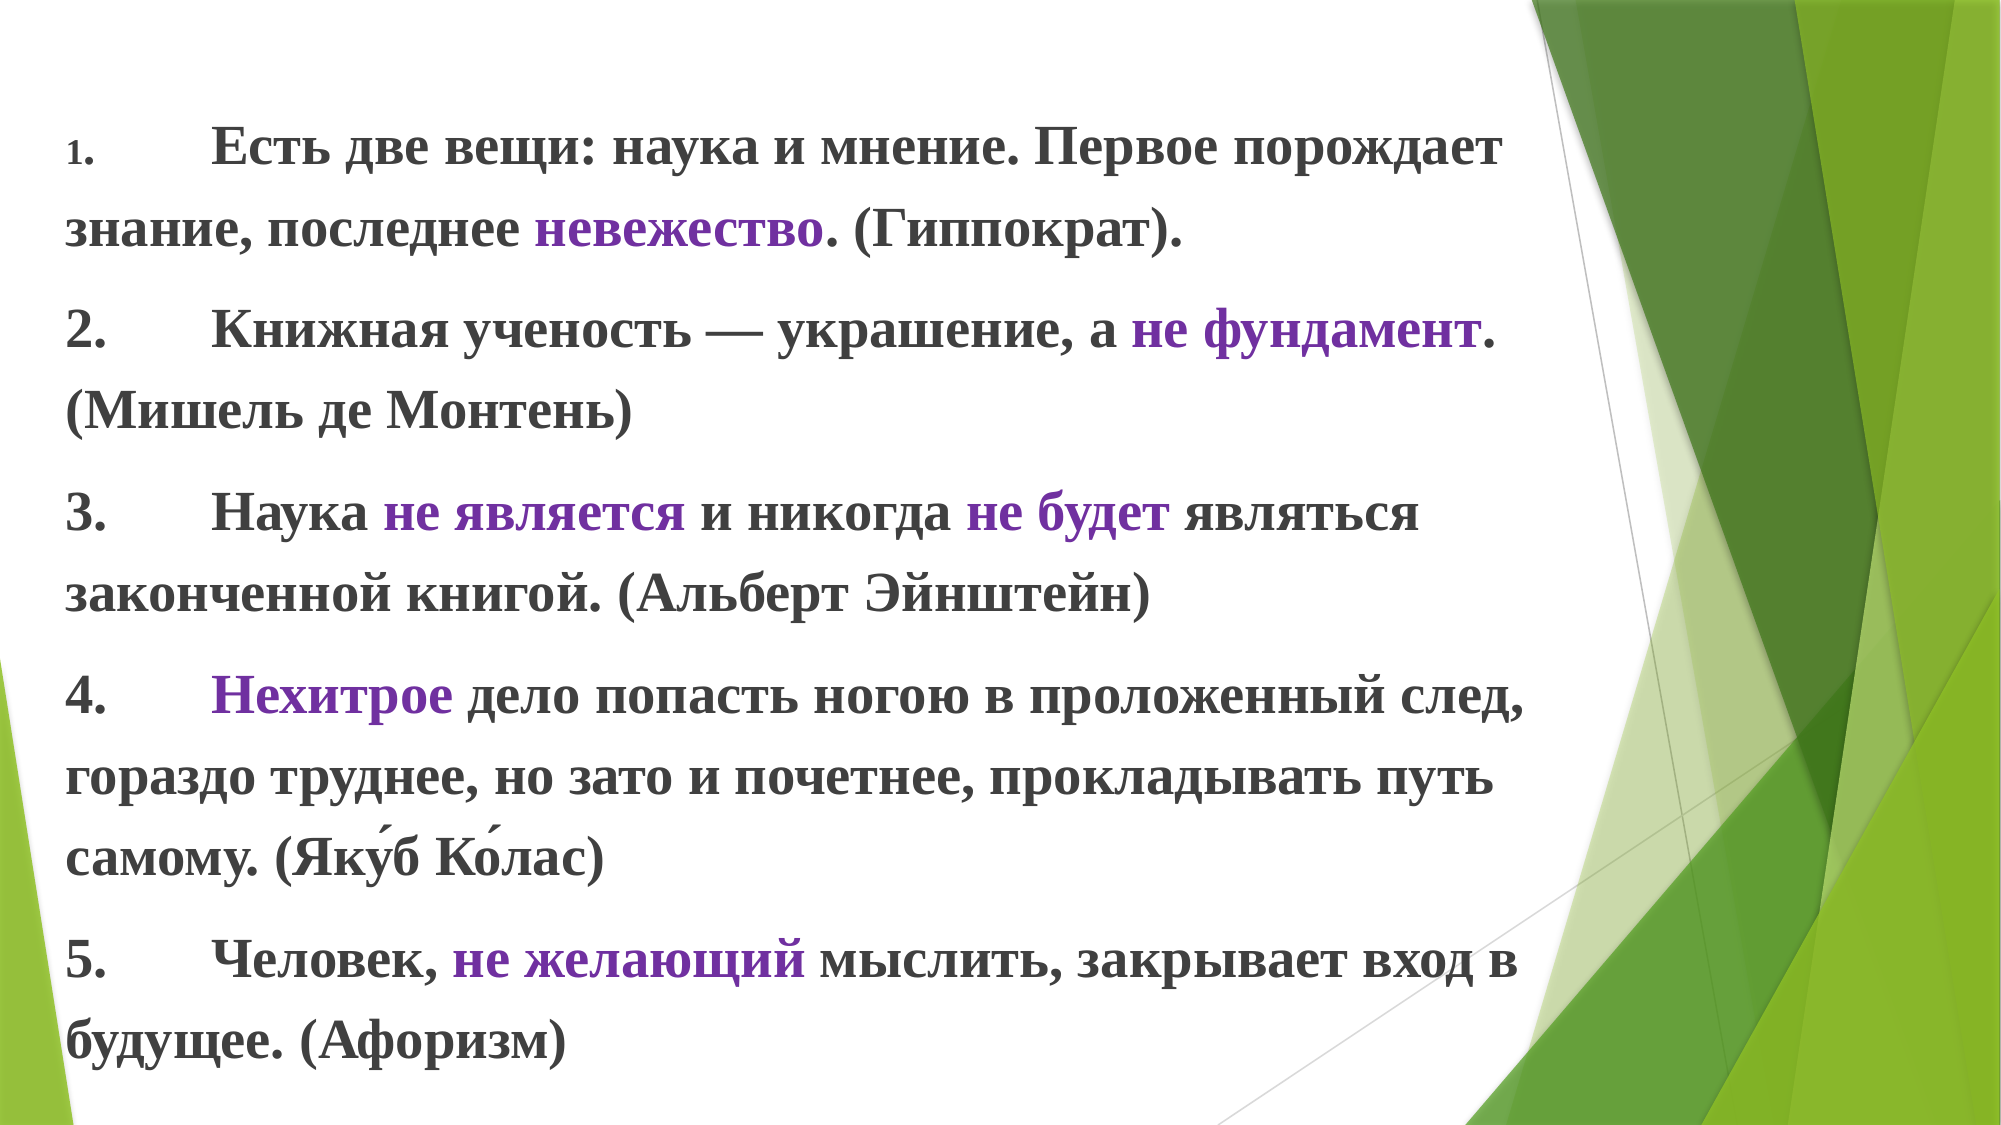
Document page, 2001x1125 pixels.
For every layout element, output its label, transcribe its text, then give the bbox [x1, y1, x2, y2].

list 1. Есть две вещи: наука и мнение. Первое порождает знание, последнее невежество. (Гиппократ). 2. Книжная ученость — украшение, а не фундамент. (Мишель де Монтень) 3. Наука не является и никогда не будет являться законченной книгой. (Альберт Эйнштейн) 4. Нехитрое дело попасть ногою в проложенный след, гораздо труднее, но зато и почетнее, прокладывать путь самому. (Яку́б Ко́лас) 5. Человек, не желающий мыслить, закрывает вход в будущее. (Афоризм) [50, 87, 1675, 1080]
